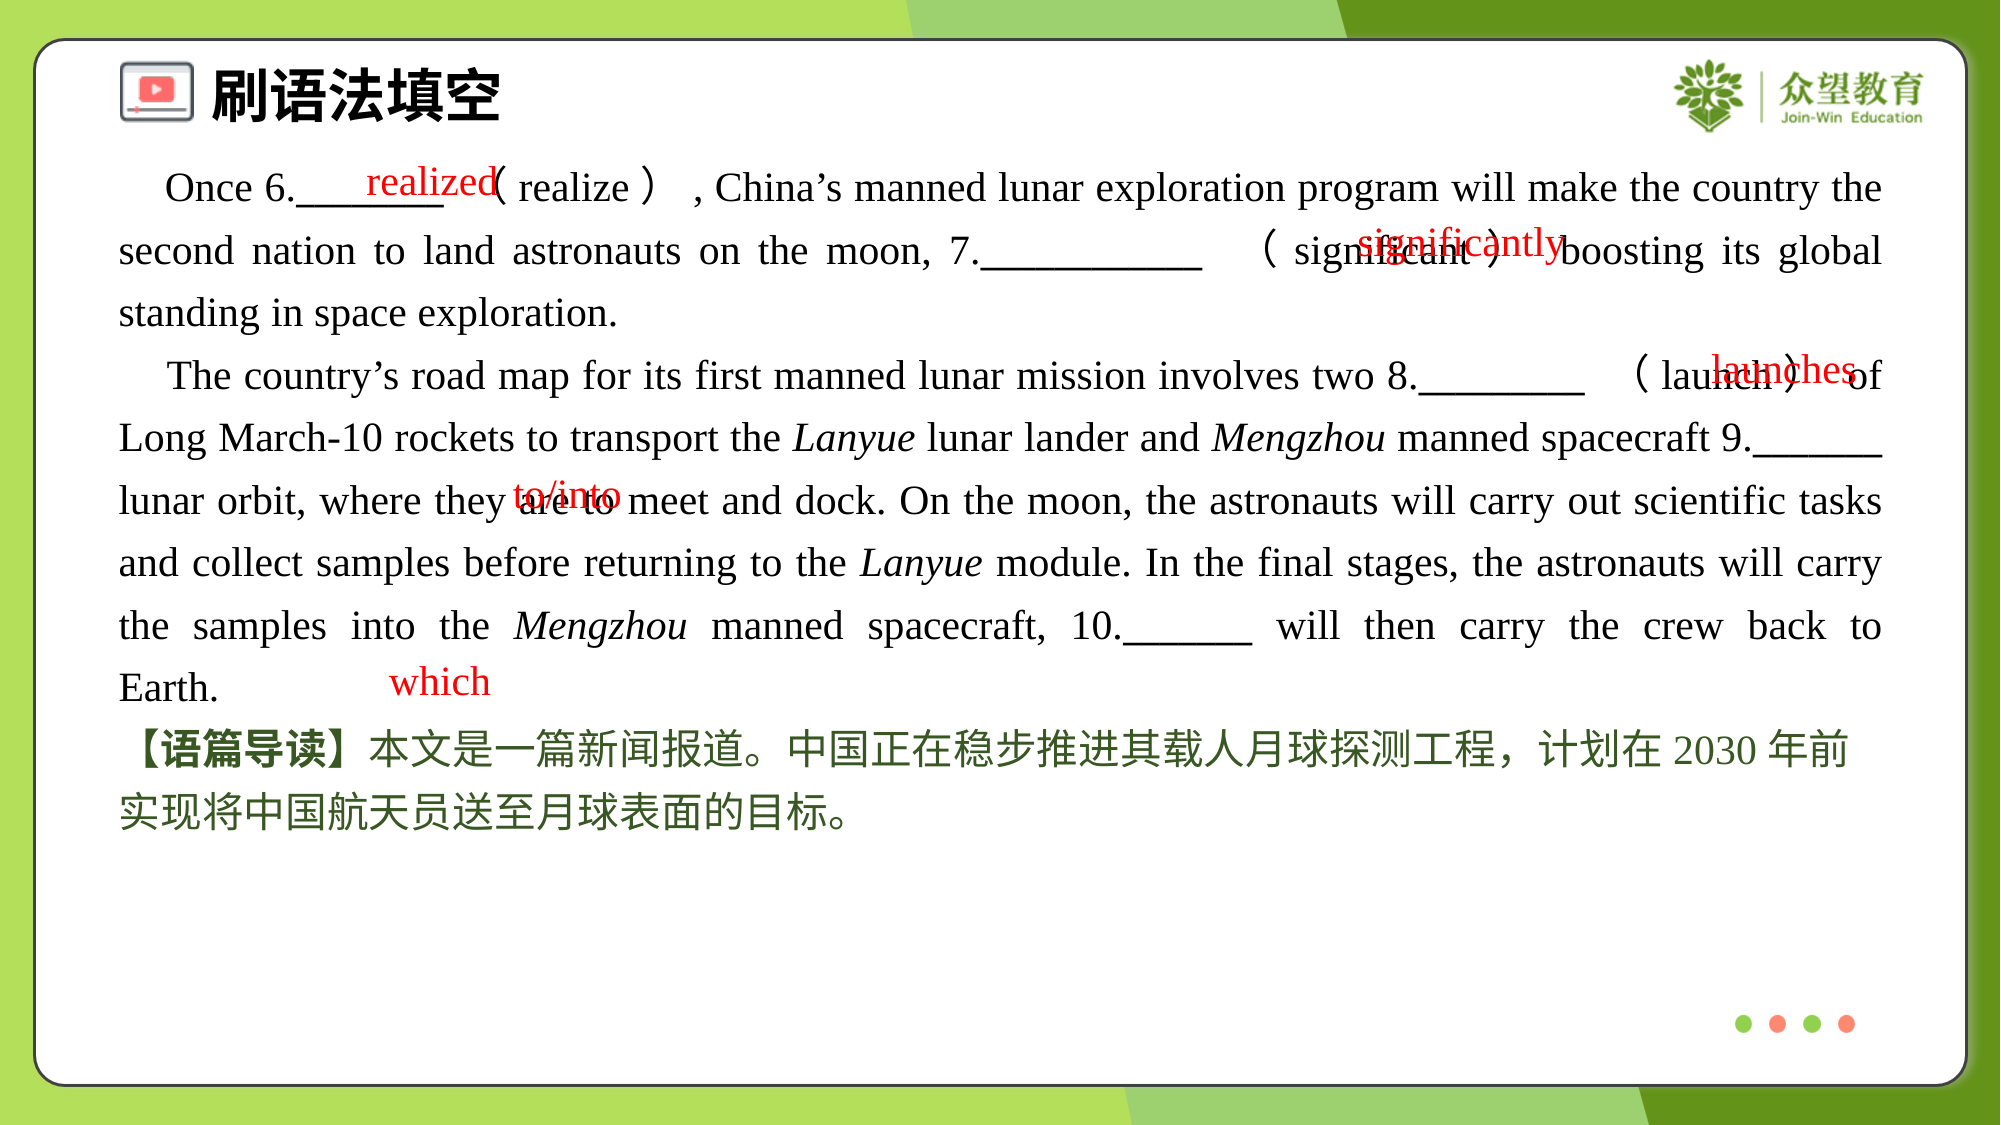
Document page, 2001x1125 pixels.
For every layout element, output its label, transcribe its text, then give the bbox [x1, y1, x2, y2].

text_box realized [361, 141, 503, 199]
text_box launches [1706, 328, 1862, 387]
text_box Once 6.________ （realize）, China’s manned lunar exploration program will make the country the second nation to land astronauts on the moon, 7.____________ （significant） boosting its global standing in space exploration. The country’s road map for its first manned lunar mission involves two 8._________ （launch） of Long March-10 rockets to transport the Lanyue lunar lander and Mengzhou manned spacecraft 9._______ lunar orbit, where they are to meet and dock. On the moon, the astronauts will carry out scientific tasks and collect samples before returning to the Lanyue module. In the final stages, the astronauts will carry the samples into the Mengzhou manned spacecraft, 10._______ will then carry the crew back to Earth.#1.5 [118, 147, 1883, 704]
text_box which [384, 641, 496, 699]
text_box to/into [508, 453, 627, 512]
picture [0, 0, 2000, 1125]
text_box 【语篇导读】本文是一篇新闻报道。中国正在稳步推进其载人月球探测工程，计划在2030年前实现将中国航天员送至月球表面的目标。 [118, 710, 1883, 831]
text_box significantly [1353, 201, 1571, 260]
